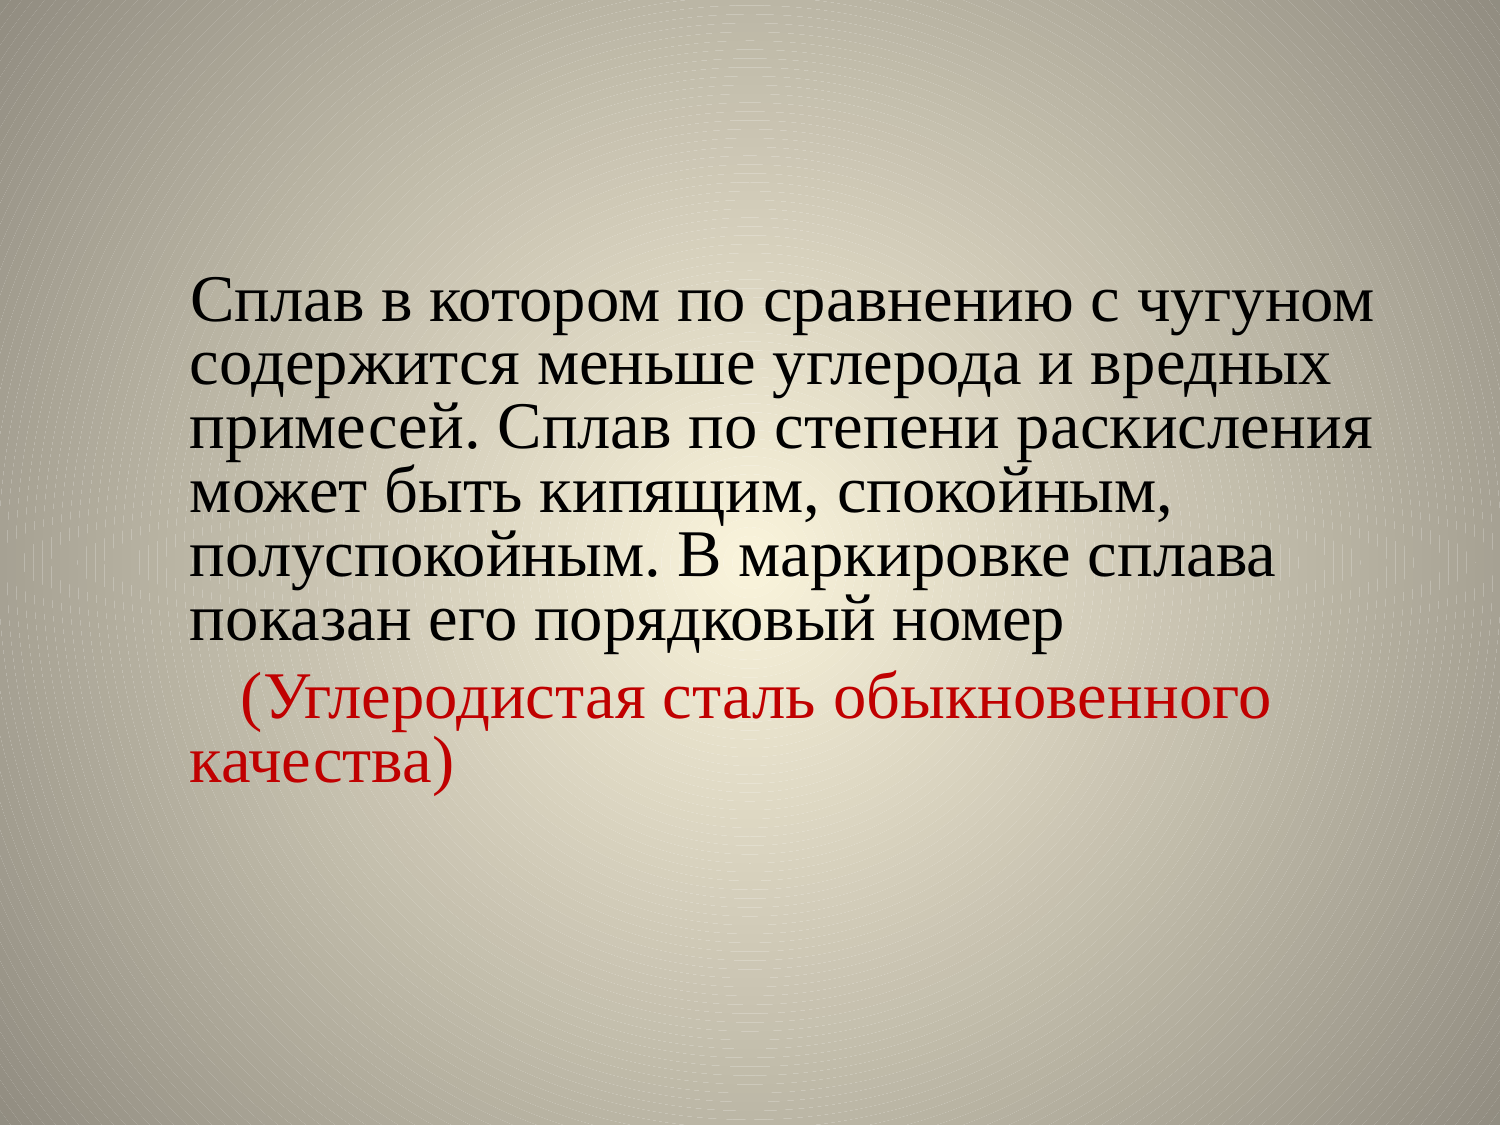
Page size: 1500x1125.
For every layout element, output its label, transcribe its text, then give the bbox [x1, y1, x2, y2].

list Сплав в котором по сравнению с чугуном содержится меньше углерода и вредных примесей. Сплав по степени раскисления может быть кипящим, спокойным, полуспокойным. В маркировке сплава показан его порядковый номер (Углеродистая сталь обыкновенного качества) [74, 262, 1426, 1006]
